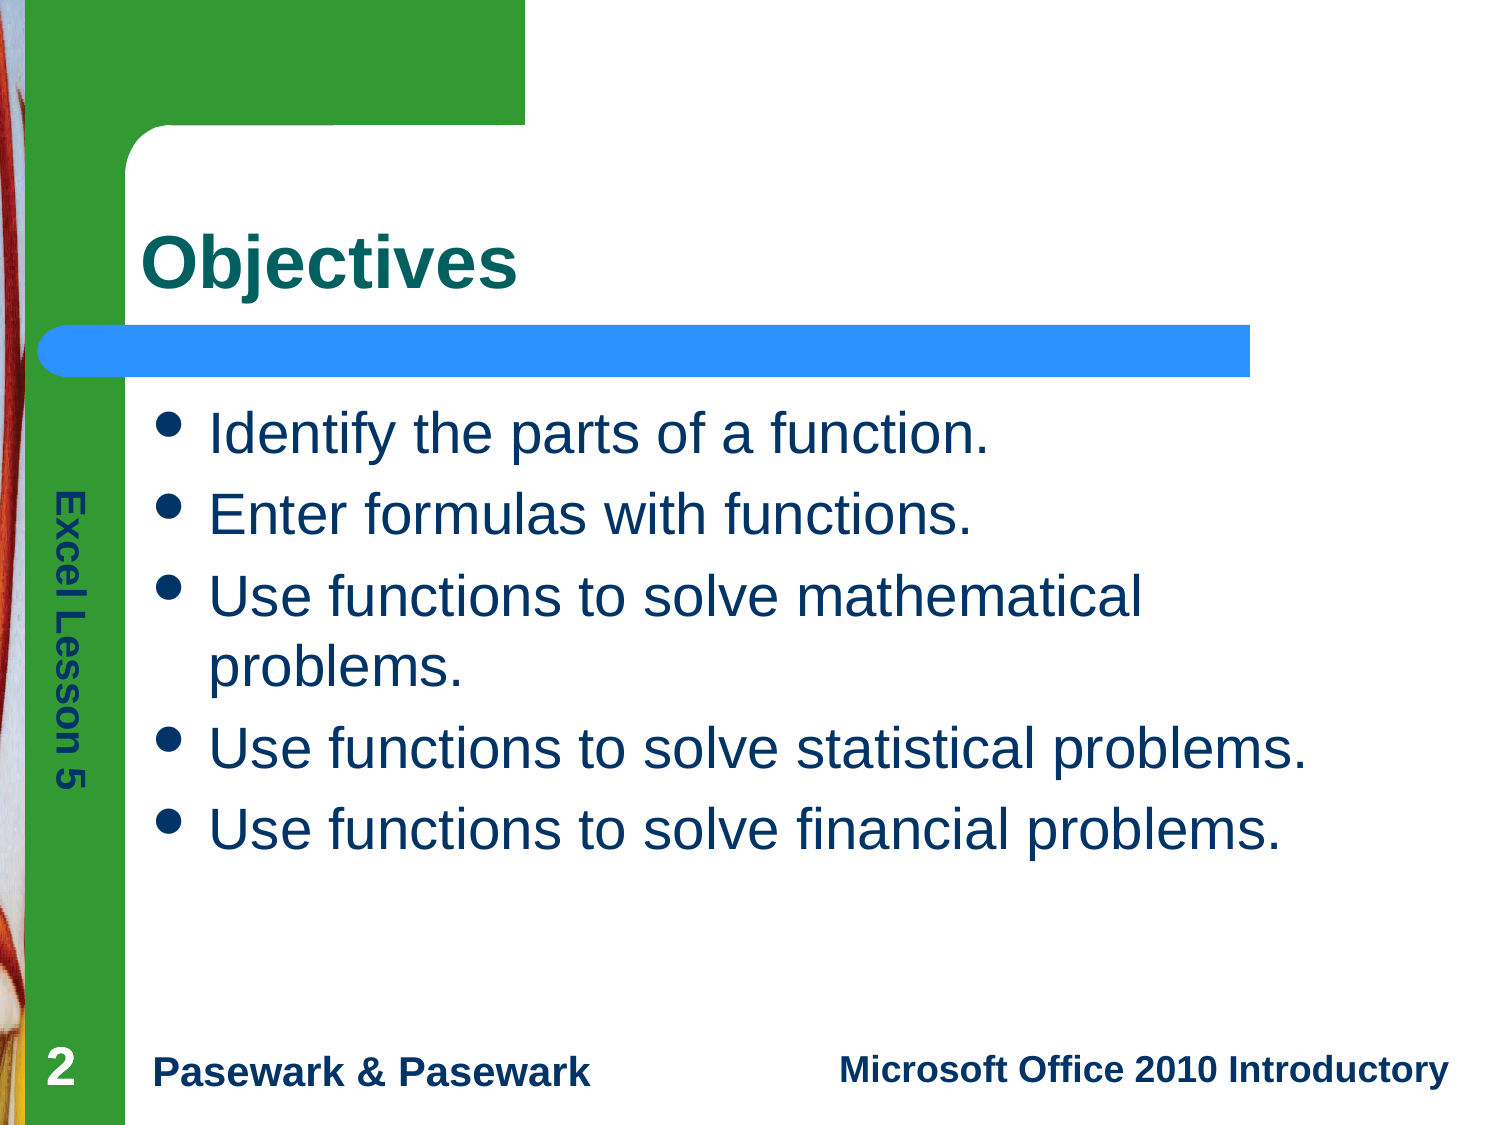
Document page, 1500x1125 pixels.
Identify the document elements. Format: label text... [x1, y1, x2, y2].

text_box 2 [13, 1023, 111, 1105]
list Identify the parts of a function. Enter formulas with functions. Use functions to solve mathematical problems. Use functions to solve statistical problems. Use functions to solve financial problems. [137, 387, 1400, 999]
picture [0, 0, 25, 1125]
title Objectives [124, 124, 1426, 313]
